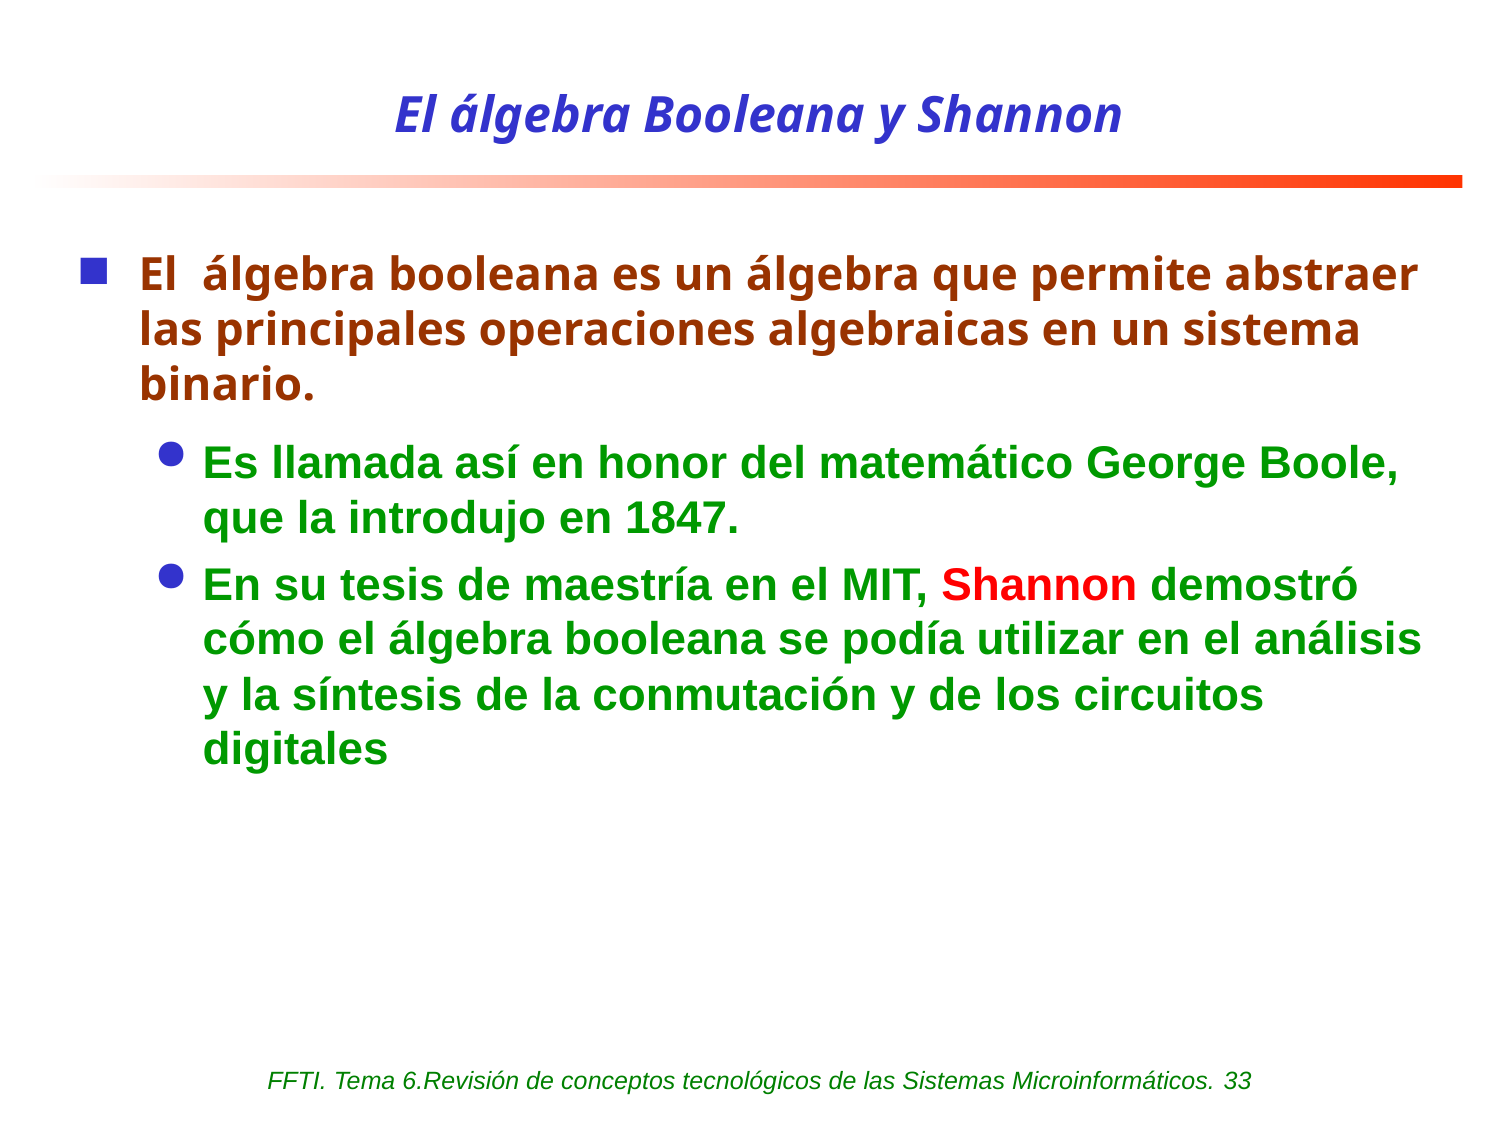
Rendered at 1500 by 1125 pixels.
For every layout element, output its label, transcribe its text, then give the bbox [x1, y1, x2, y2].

title El álgebra Booleana y Shannon [68, 49, 1451, 176]
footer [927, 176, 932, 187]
list El álgebra booleana es un álgebra que permite abstraer las principales operaciones algebraicas en un sistema binario. Es llamada así en honor del matemático George Boole, que la introdujo en 1847. En su tesis de maestría en el MIT, Shannon demostró cómo el álgebra booleana se podía utilizar en el análisis y la síntesis de la conmutación y de los circuitos digitales [68, 237, 1451, 999]
table_cell 1 [843, 176, 847, 187]
footer FFTI. Tema 6.Revisión de conceptos tecnológicos de las Sistemas Microinformáticos. 33 [68, 1056, 1451, 1103]
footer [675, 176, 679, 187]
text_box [759, 176, 763, 187]
